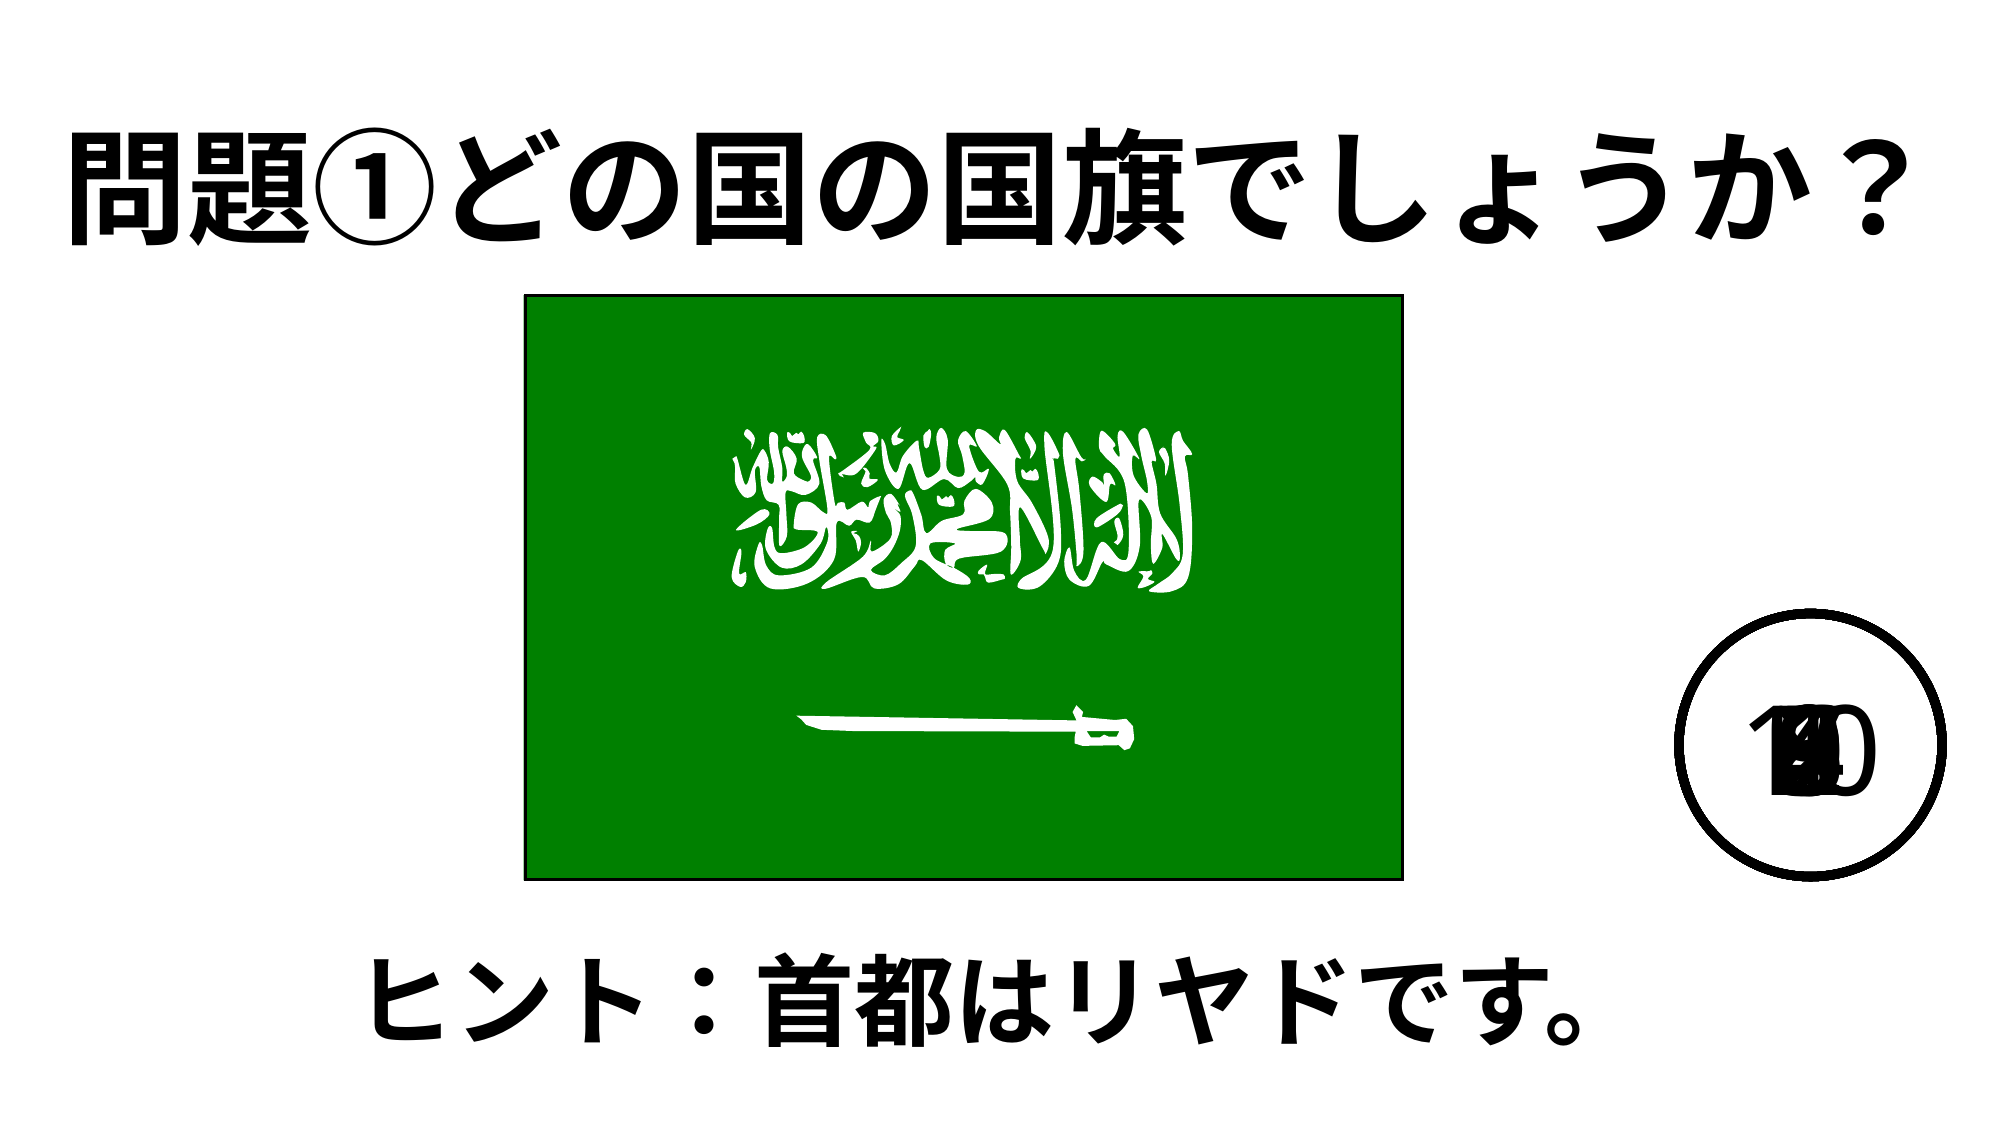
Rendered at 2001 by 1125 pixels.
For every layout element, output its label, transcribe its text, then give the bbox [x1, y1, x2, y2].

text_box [523, 295, 1403, 881]
text_box 問題①どの国の国旗でしょうか？ [0, 101, 2000, 267]
text_box ヒント：首都はリヤドです。 [0, 931, 2000, 1066]
text_box 0 [1673, 607, 1948, 883]
